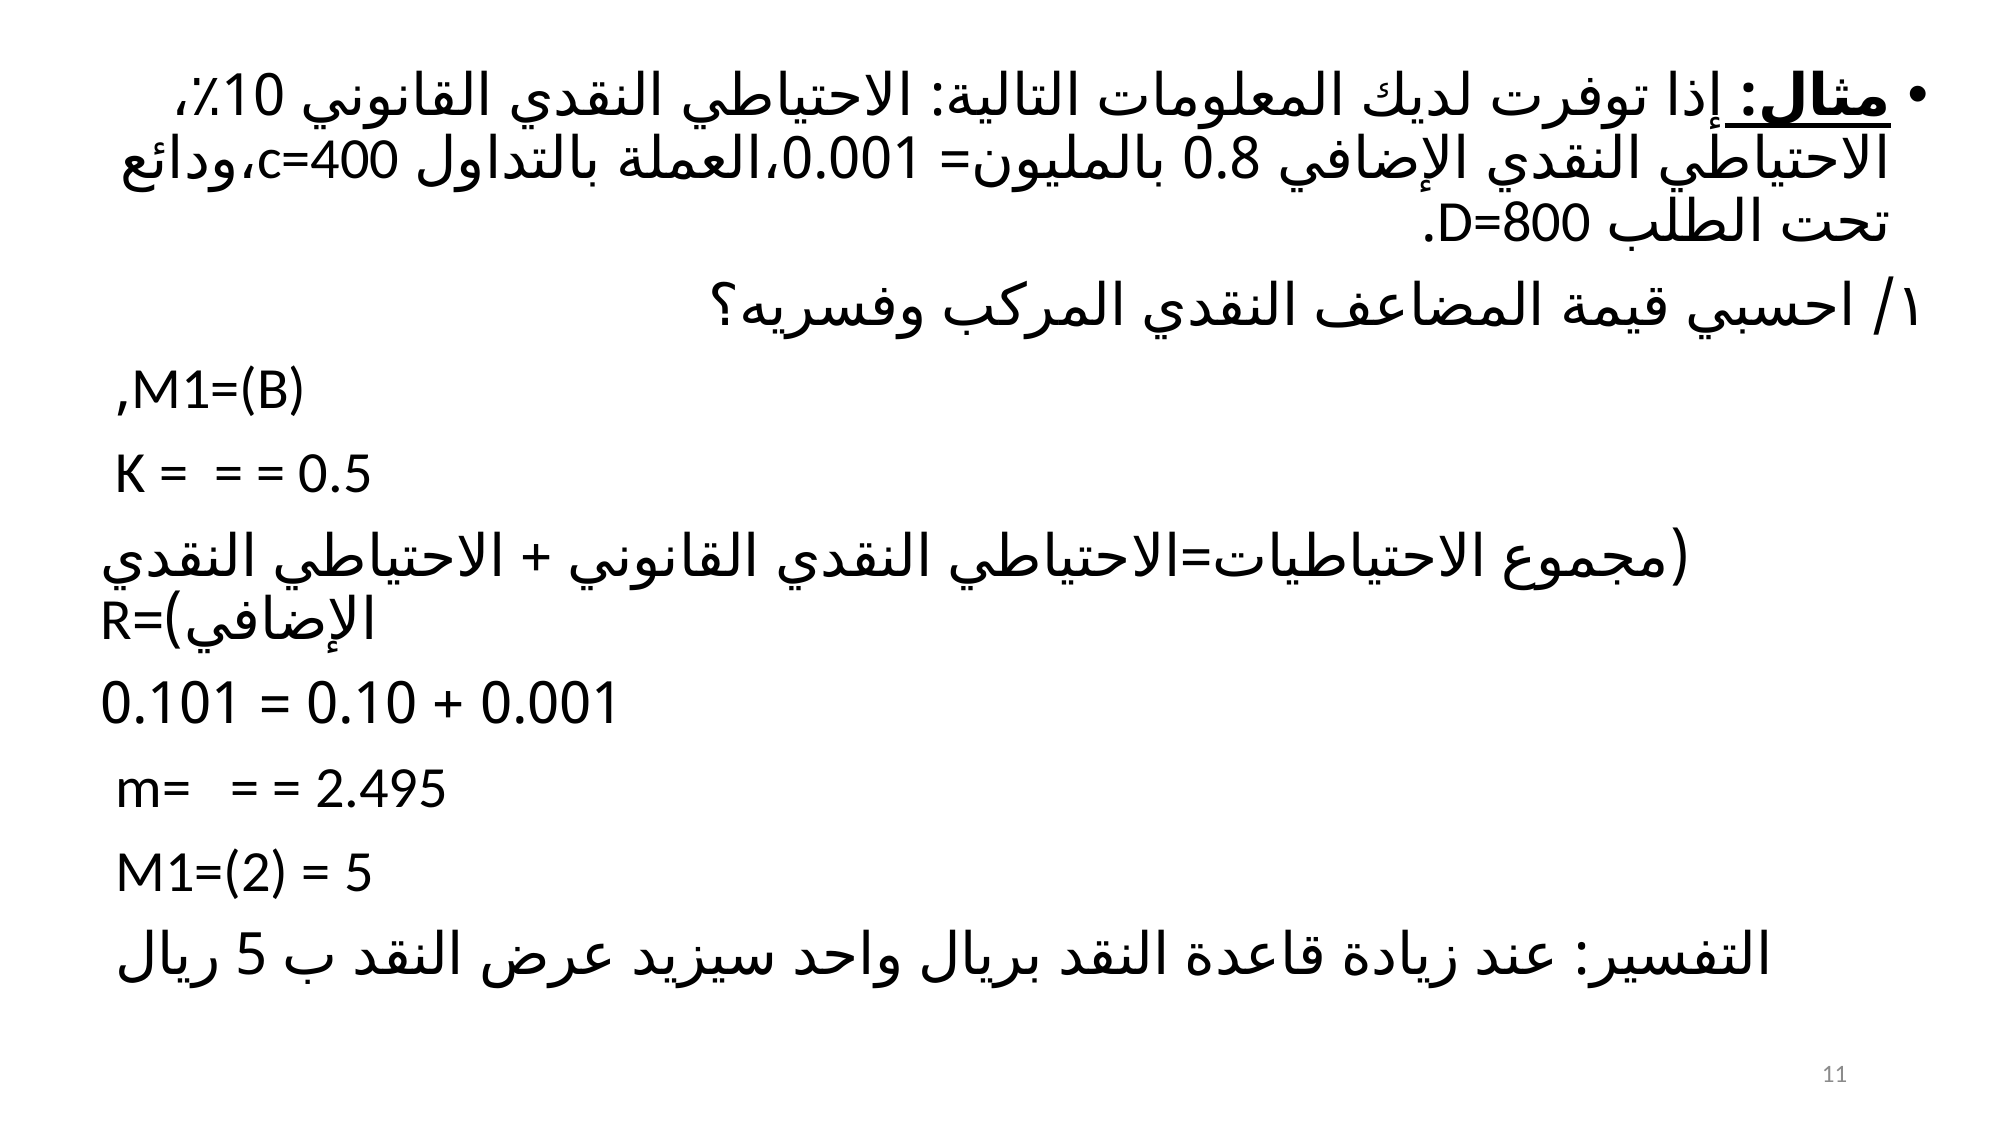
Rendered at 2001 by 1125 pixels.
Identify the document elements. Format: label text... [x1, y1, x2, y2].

slide_number 11 [1412, 1042, 1863, 1103]
